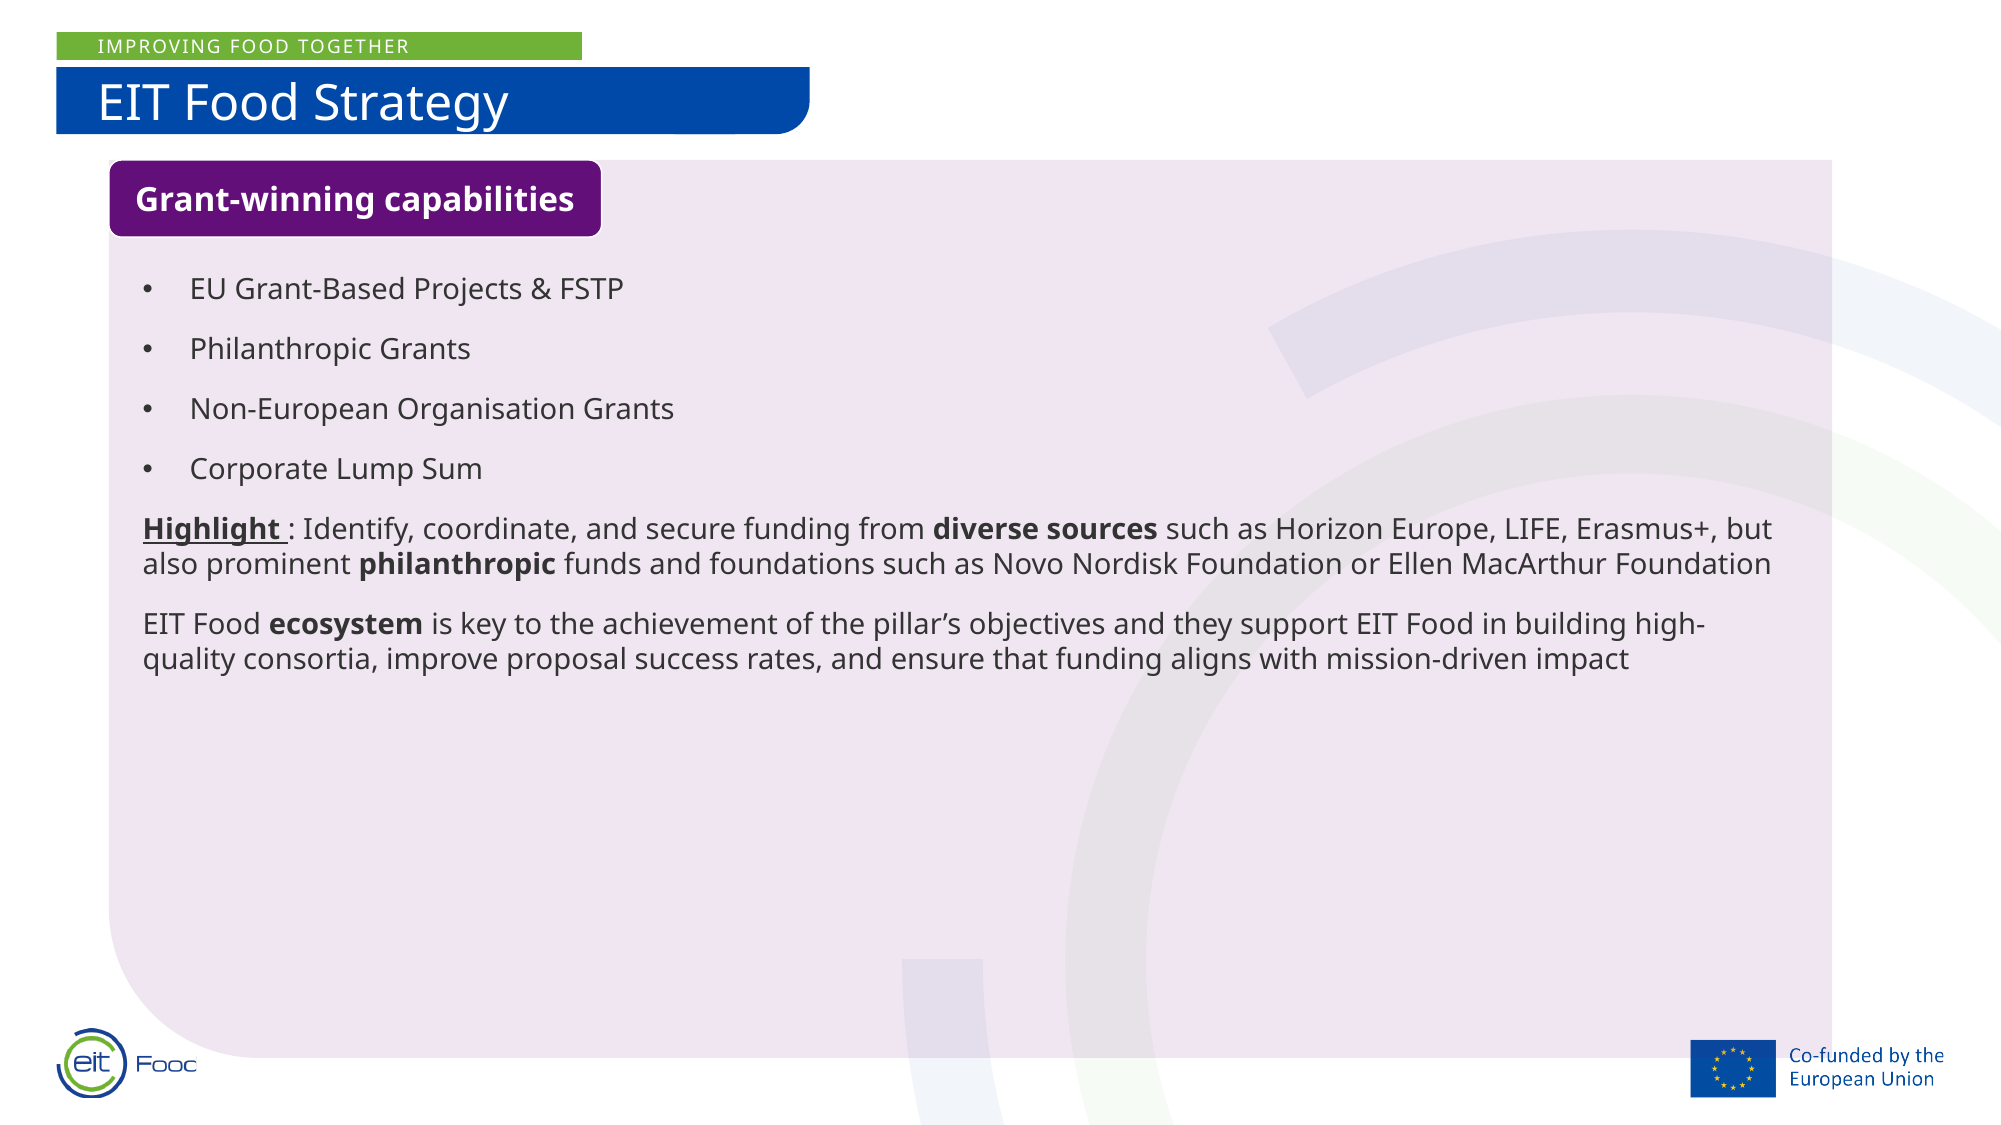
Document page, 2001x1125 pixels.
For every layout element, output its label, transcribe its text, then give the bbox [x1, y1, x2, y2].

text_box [56, 66, 810, 135]
text_box IMPROVING FOOD TOGETHER [54, 30, 584, 62]
picture [1668, 1025, 1944, 1112]
text_box [106, 157, 1835, 1061]
text_box Grant-winning capabilities [106, 157, 604, 240]
text_box EU Grant-Based Projects & FSTP Philanthropic Grants Non-European Organisation Grants Corporate Lump Sum Highlight : Identify, coordinate, and secure funding from diverse sources such as Horizon Europe, LIFE, Erasmus+, but also prominent philanthropic funds and foundations such as Novo Nordisk Foundation or Ellen MacArthur Foundation EIT Food ecosystem is key to the achievement of the pillar’s objectives and they support EIT Food in building high-quality consortia, improve proposal success rates, and ensure that funding aligns with mission-driven impact [127, 263, 1793, 738]
